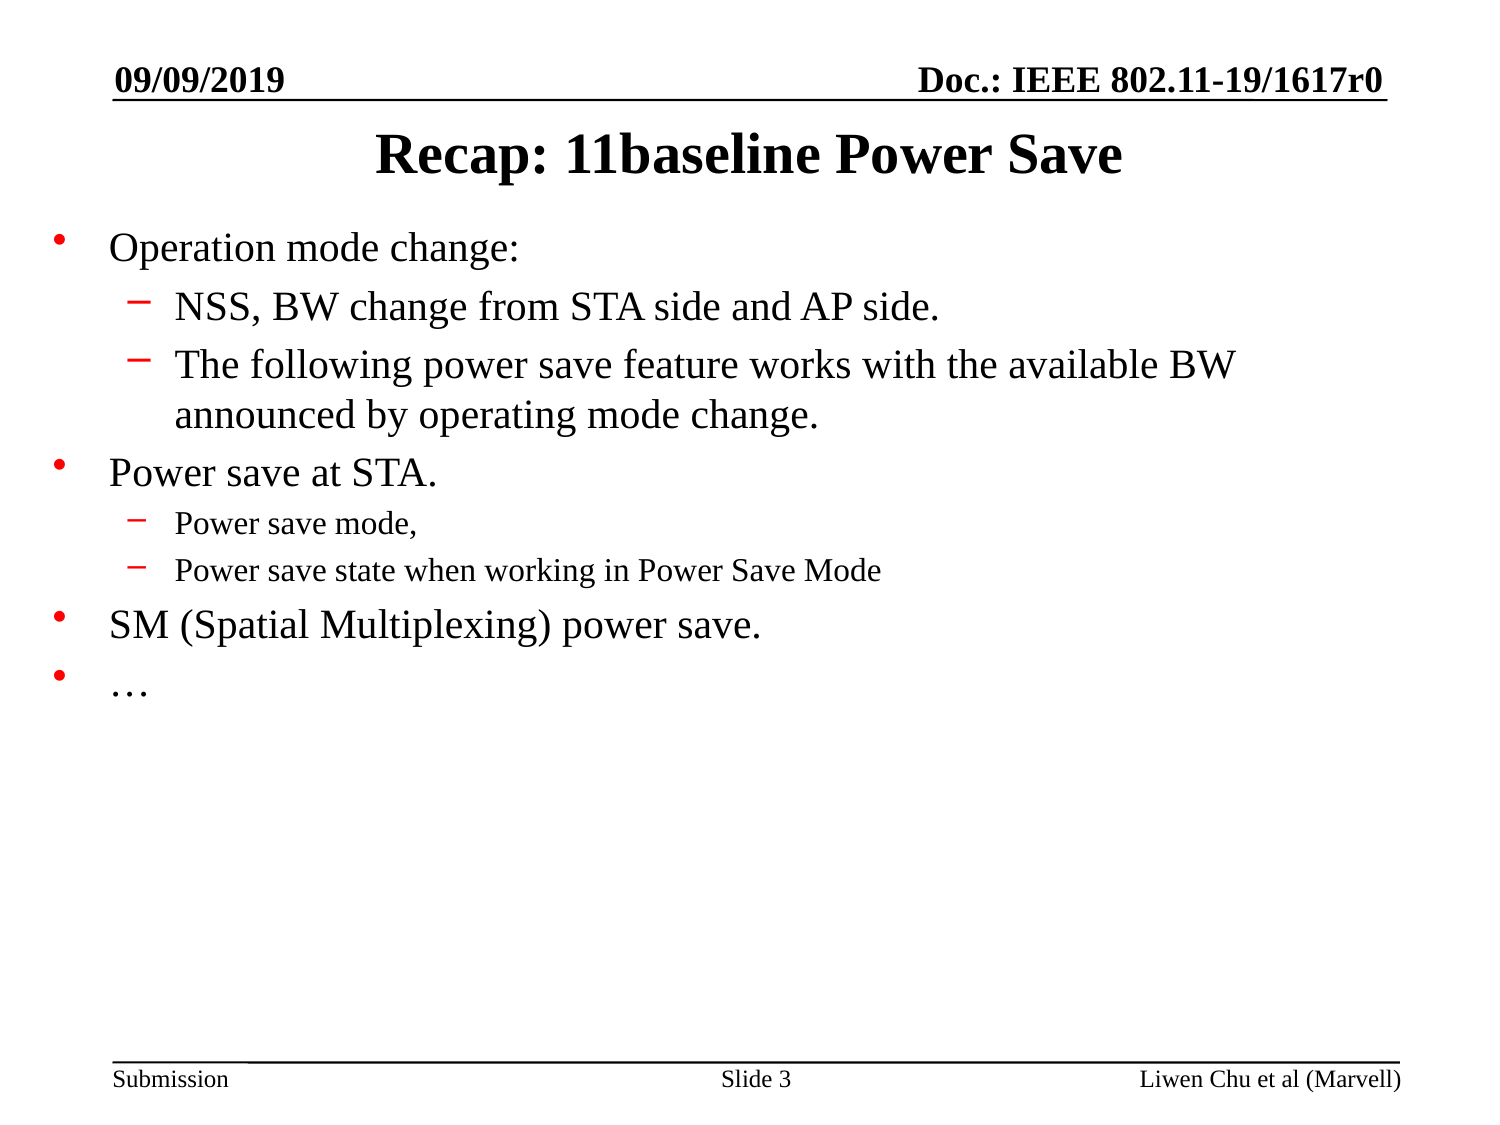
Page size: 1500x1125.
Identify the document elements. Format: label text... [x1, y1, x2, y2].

footer Liwen Chu et al (Marvell) [1135, 1061, 1402, 1093]
slide_number Slide 3 [712, 1061, 800, 1093]
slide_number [114, 54, 288, 101]
list Operation mode change: NSS, BW change from STA side and AP side. The following power save feature works with the available BW announced by operating mode change. Power save at STA. Power save mode, Power save state when working in Power Save Mode SM (Spatial Multiplexing) power save. … [37, 212, 1438, 776]
title Recap: 11baseline Power Save [0, 87, 1500, 213]
